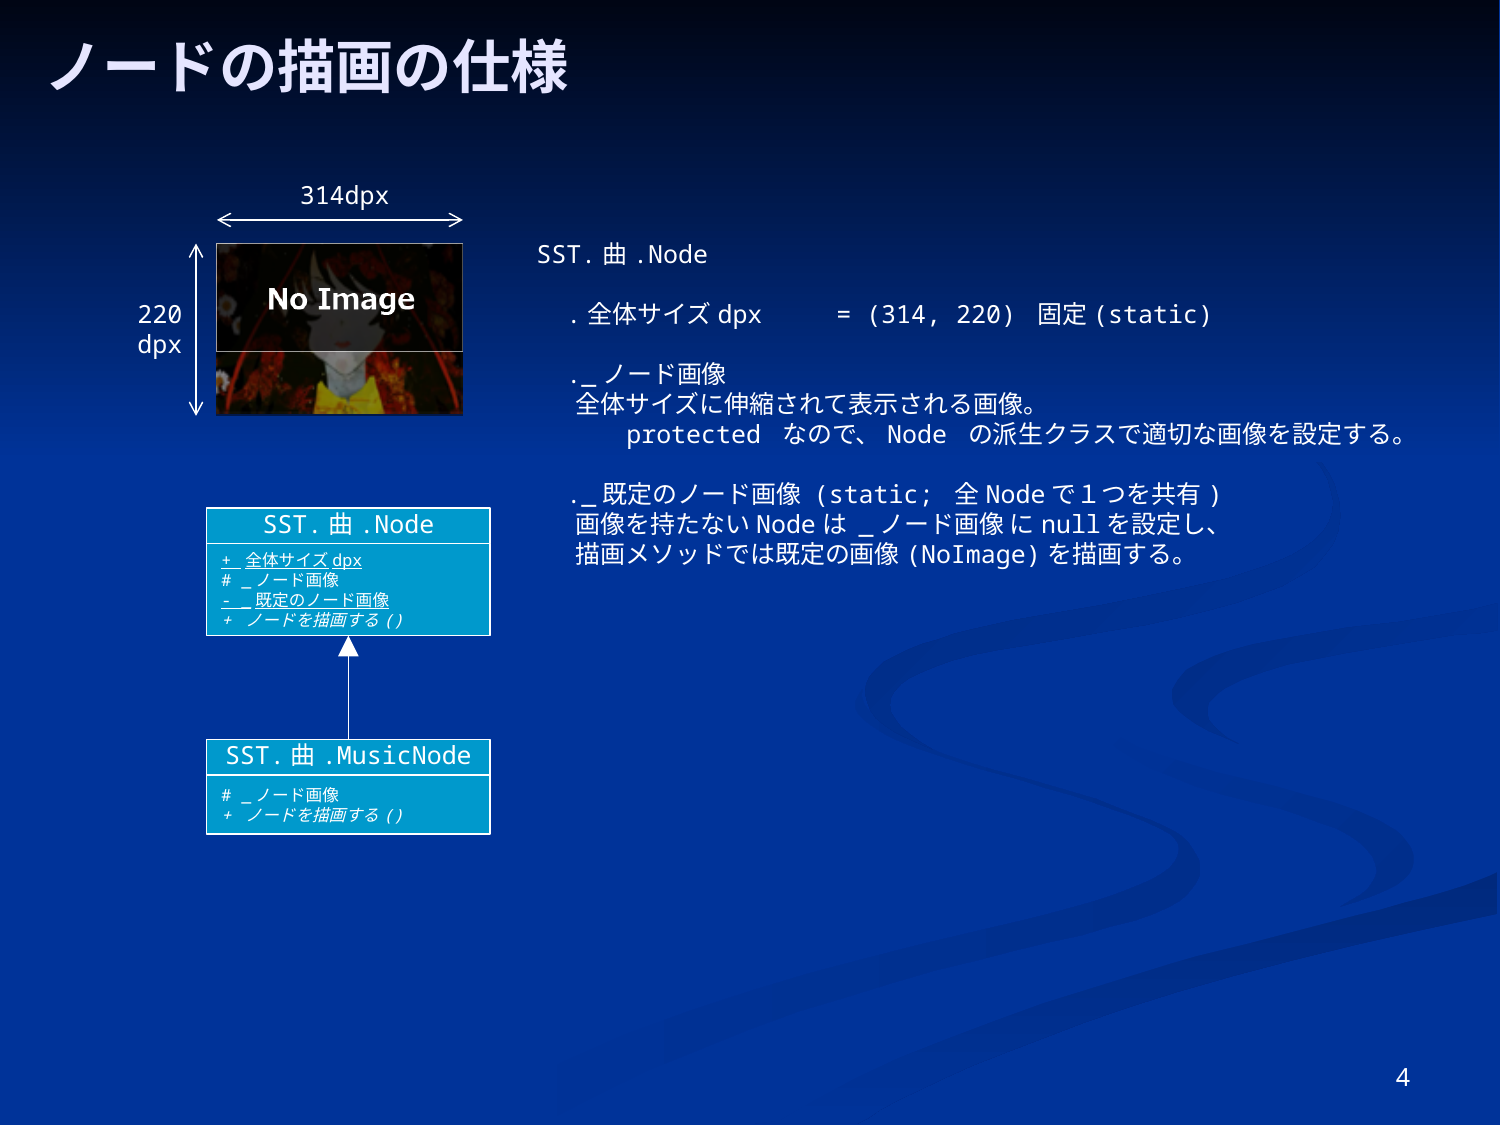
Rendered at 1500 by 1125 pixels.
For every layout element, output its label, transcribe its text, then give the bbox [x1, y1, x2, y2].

text_box 220 dpx [122, 290, 195, 366]
title ノードの描画の仕様 [29, 19, 1471, 112]
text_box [206, 508, 491, 636]
text_box SST.曲.Node .全体サイズdpx = (314, 220) 固定(static) ._ノード画像 全体サイズに伸縮されて表示される画像。 protected なので、Node の派生クラスで適切な画像を設定する。 ._既定のノード画像 (static; 全Nodeで１つを共有) 画像を持たないNodeは _ノード画像 にnullを設定し、 描画メソッドでは既定の画像(NoImage)を描画する。 [521, 231, 1433, 606]
picture [216, 243, 463, 416]
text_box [206, 739, 491, 835]
slide_number 4 [1074, 1058, 1425, 1104]
text_box 314dpx [285, 172, 405, 218]
